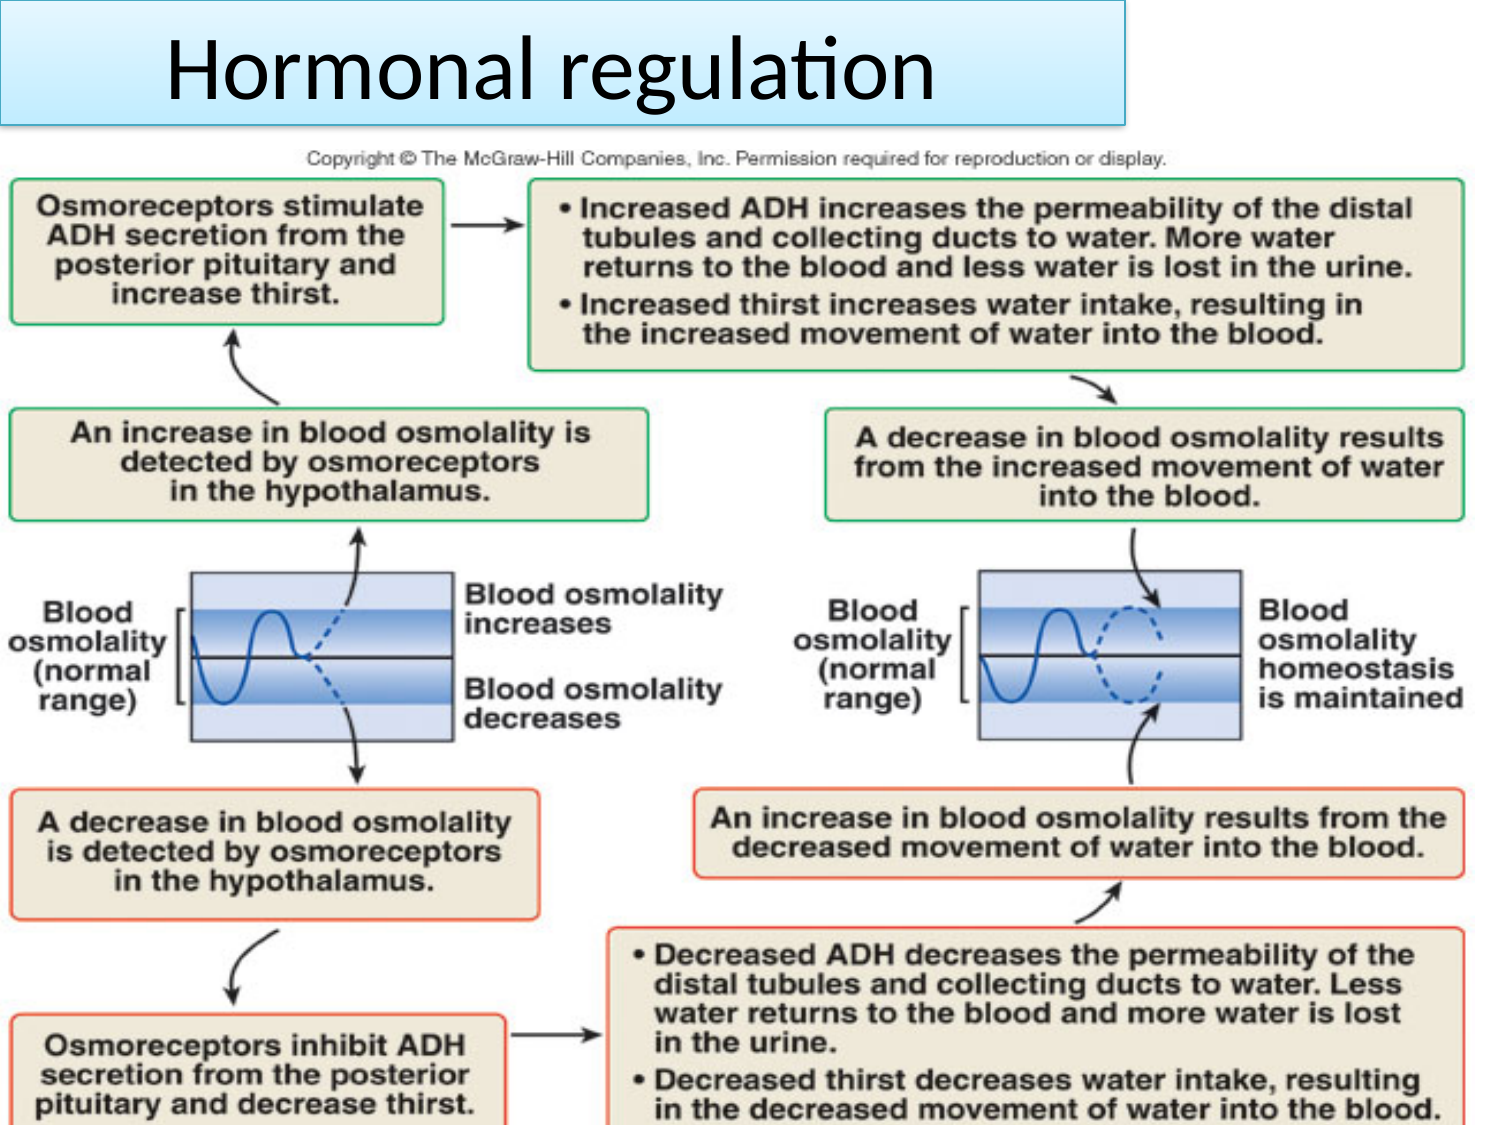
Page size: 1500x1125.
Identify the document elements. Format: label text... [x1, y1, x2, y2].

title Hormonal regulation [0, 0, 1126, 126]
picture [0, 149, 1476, 1125]
